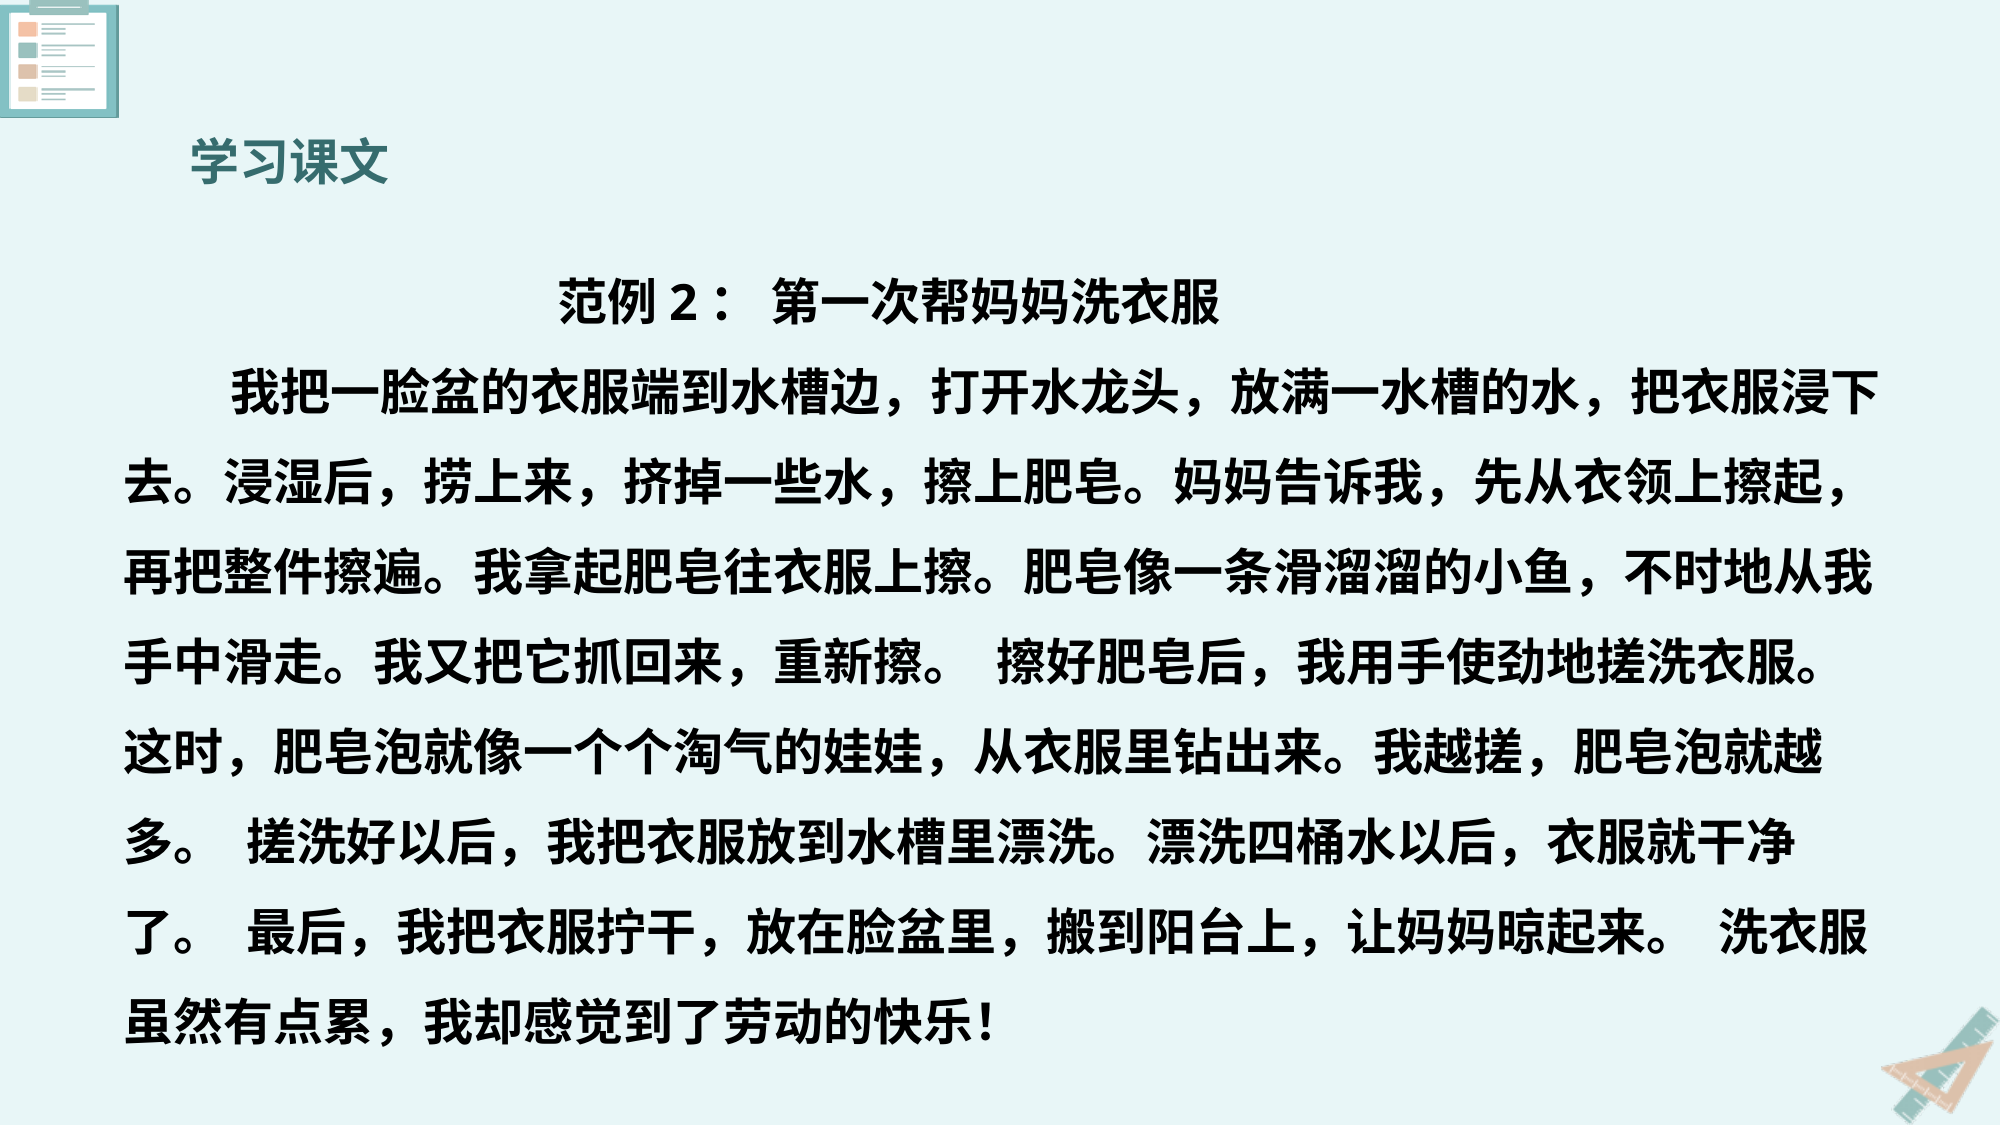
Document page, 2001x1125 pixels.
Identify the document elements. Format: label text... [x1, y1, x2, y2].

picture [0, 0, 119, 119]
text_box 范例2： 第一次帮妈妈洗衣服 我把一脸盆的衣服端到水槽边，打开水龙头，放满一水槽的水，把衣服浸下去。浸湿后，捞上来，挤掉一些水，擦上肥皂。妈妈告诉我，先从衣领上擦起，再把整件擦遍。我拿起肥皂往衣服上擦。肥皂像一条滑溜溜的小鱼，不时地从我手中滑走。我又把它抓回来，重新擦。 擦好肥皂后，我用手使劲地搓洗衣服。这时，肥皂泡就像一个个淘气的娃娃，从衣服里钻出来。我越搓，肥皂泡就越多。 搓洗好以后，我把衣服放到水槽里漂洗。漂洗四桶水以后，衣服就干净了。 最后，我把衣服拧干，放在脸盆里，搬到阳台上，让妈妈晾起来。 洗衣服虽然有点累，我却感觉到了劳动的快乐！ [109, 232, 1906, 1058]
picture [1881, 1006, 2000, 1125]
text_box 学习课文 [174, 123, 405, 199]
